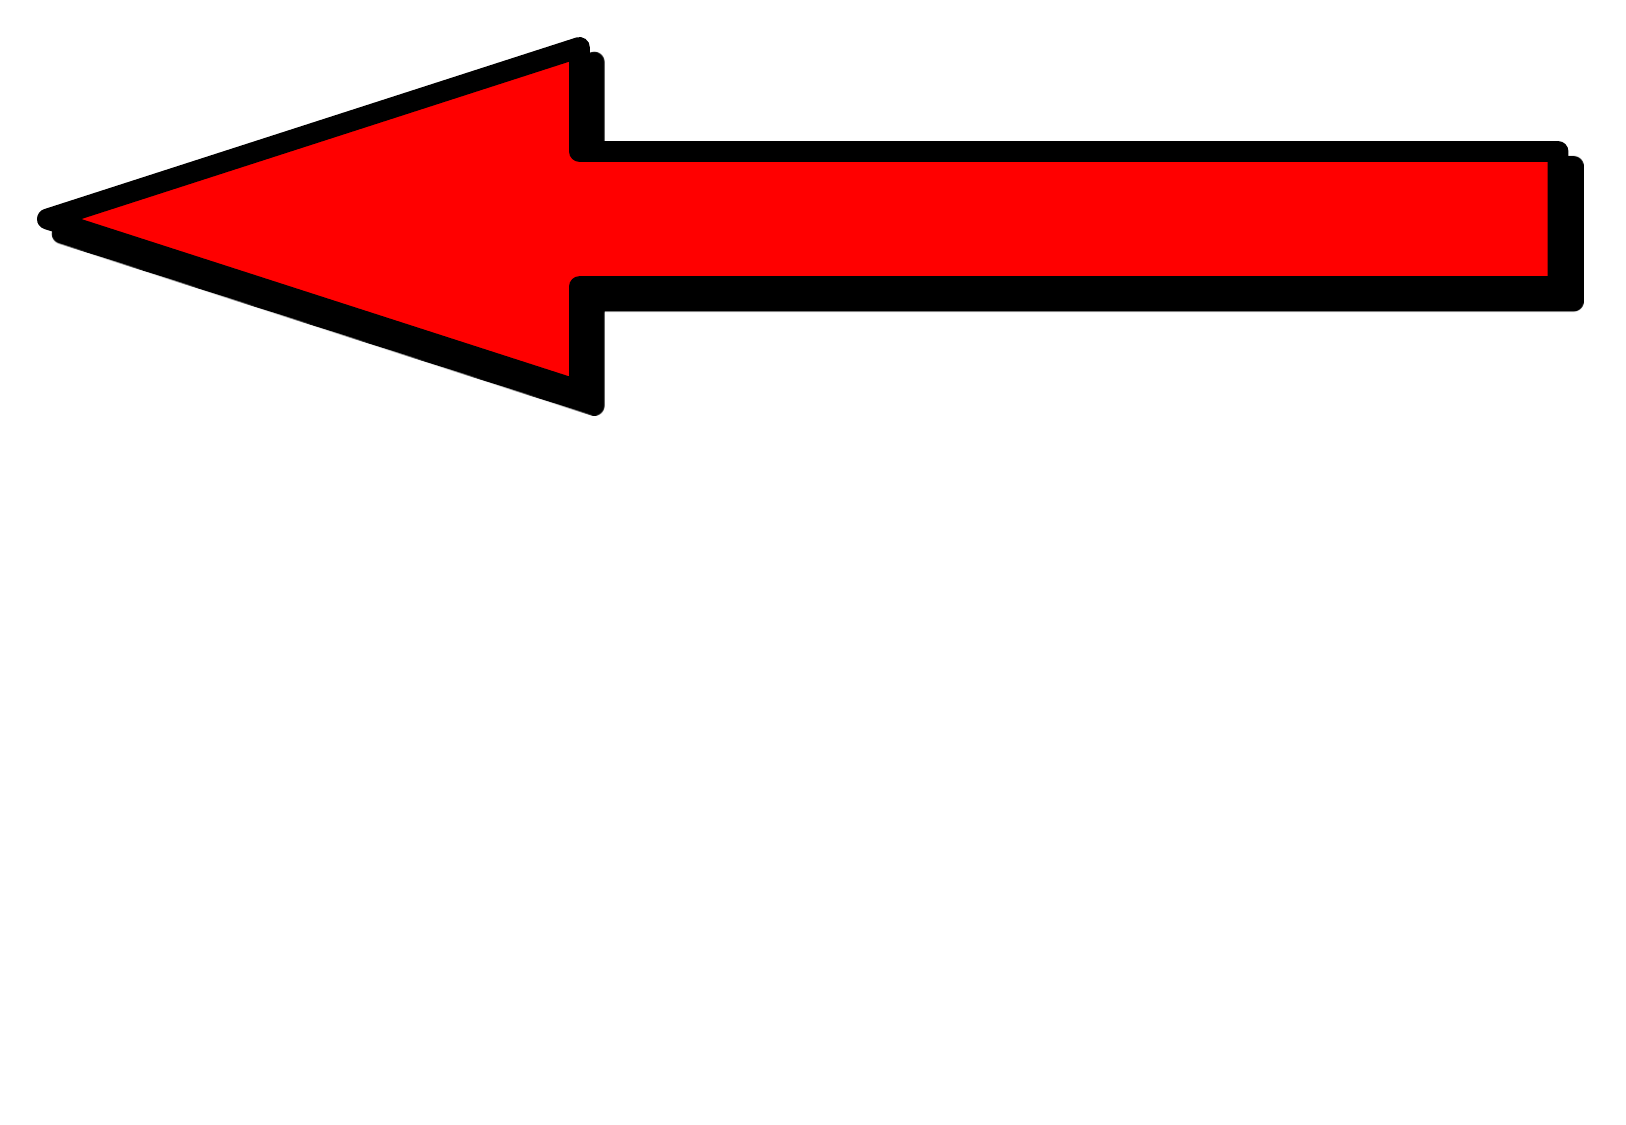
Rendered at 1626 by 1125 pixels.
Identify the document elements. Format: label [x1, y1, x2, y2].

text_box [45, 45, 1561, 393]
